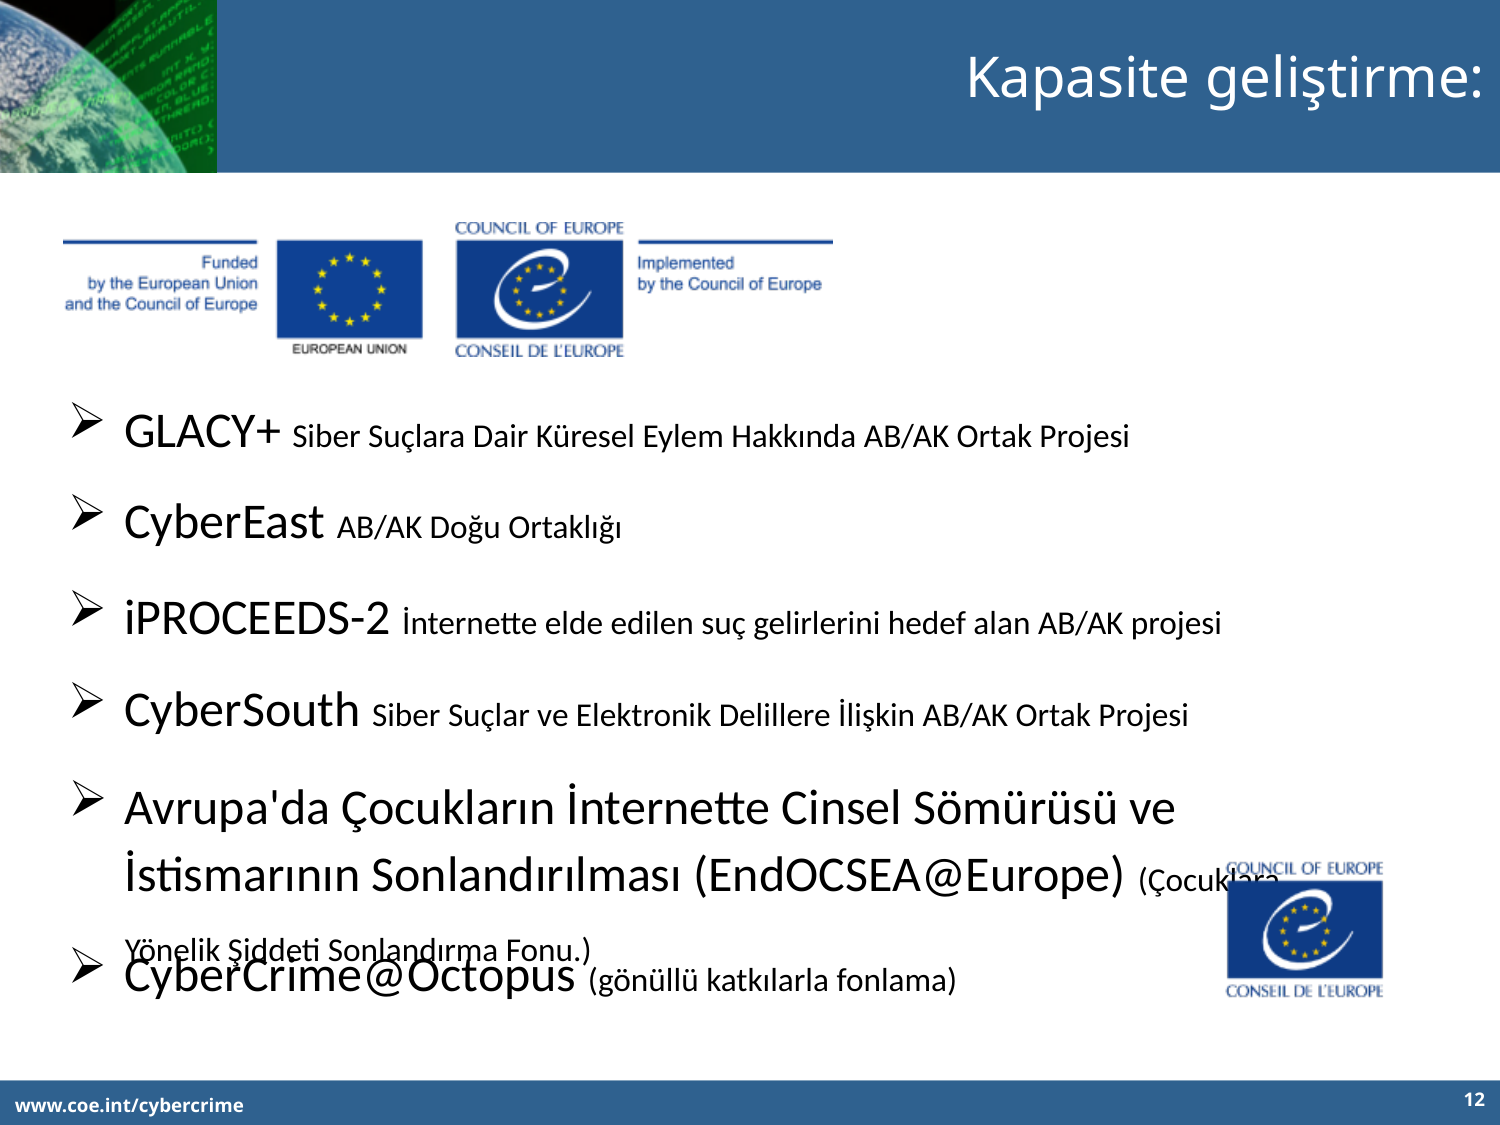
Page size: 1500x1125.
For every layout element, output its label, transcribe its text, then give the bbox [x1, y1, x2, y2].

text_box Avrupa'da Çocukların İnternette Cinsel Sömürüsü ve İstismarının Sonlandırılması (EndOCSEA@Europe) (Çocuklara Yönelik Şiddeti Sonlandırma Fonu.) [53, 750, 1376, 916]
text_box iPROCEEDS-2 İnternette elde edilen suç gelirlerini hedef alan AB/AK projesi [53, 564, 1445, 656]
slide_number 12 [1162, 1080, 1500, 1125]
list Kapasite geliştirme: [461, 40, 1500, 211]
text_box CyberSouth Siber Suçlar ve Elektronik Delillere İlişkin AB/AK Ortak Projesi [53, 656, 1445, 755]
text_box CyberCrime@Octopus (gönüllü katkılarla fonlama) [53, 916, 1327, 1019]
text_box CyberEast AB/AK Doğu Ortaklığı [53, 468, 1331, 564]
picture [1207, 845, 1402, 1013]
text_box GLACY+ Siber Suçlara Dair Küresel Eylem Hakkında AB/AK Ortak Projesi [53, 376, 1345, 475]
picture [0, 0, 217, 173]
picture [63, 222, 833, 357]
